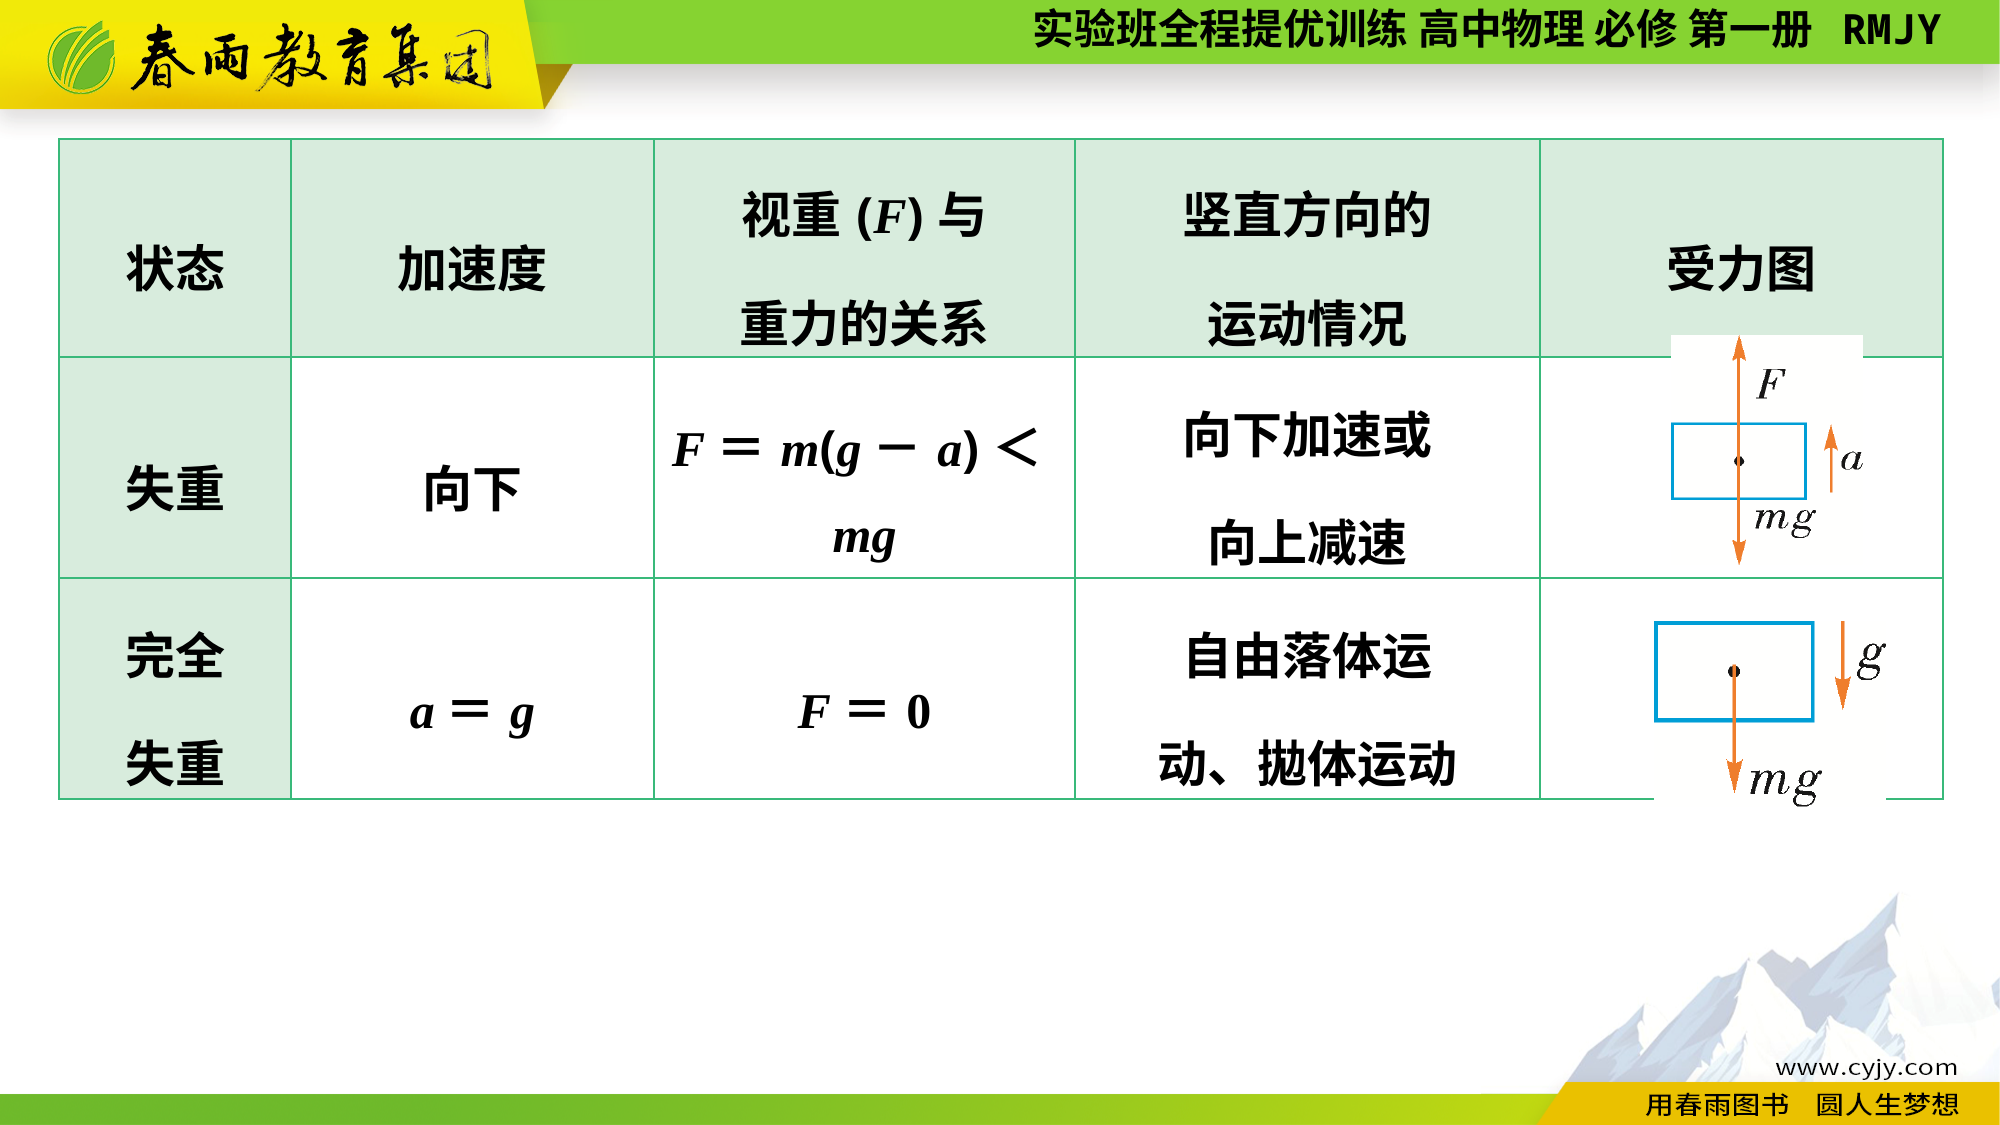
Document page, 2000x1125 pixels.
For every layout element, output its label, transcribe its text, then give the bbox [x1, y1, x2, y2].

table_cell 向下 [292, 358, 653, 577]
picture [0, 0, 2000, 1125]
table_cell [1541, 358, 1942, 577]
table_cell F＝0 [655, 579, 1074, 798]
table_header 视重(F)与 重力的关系 [655, 140, 1074, 356]
table_cell a＝g [292, 579, 653, 798]
table_cell F＝m(g－a)＜mg [655, 358, 1074, 577]
table_cell 向下加速或 向上减速 [1076, 358, 1539, 577]
table_cell 完全 失重 [60, 579, 290, 798]
table_cell 失重 [60, 358, 290, 577]
table_cell 自由落体运 动、拋体运动 [1076, 579, 1539, 798]
table_header 竖直方向的 运动情况 [1076, 140, 1539, 356]
table_header 受力图 [1541, 140, 1942, 356]
table_header 状态 [60, 140, 290, 356]
table_cell [1541, 579, 1942, 798]
table_header 加速度 [292, 140, 653, 356]
